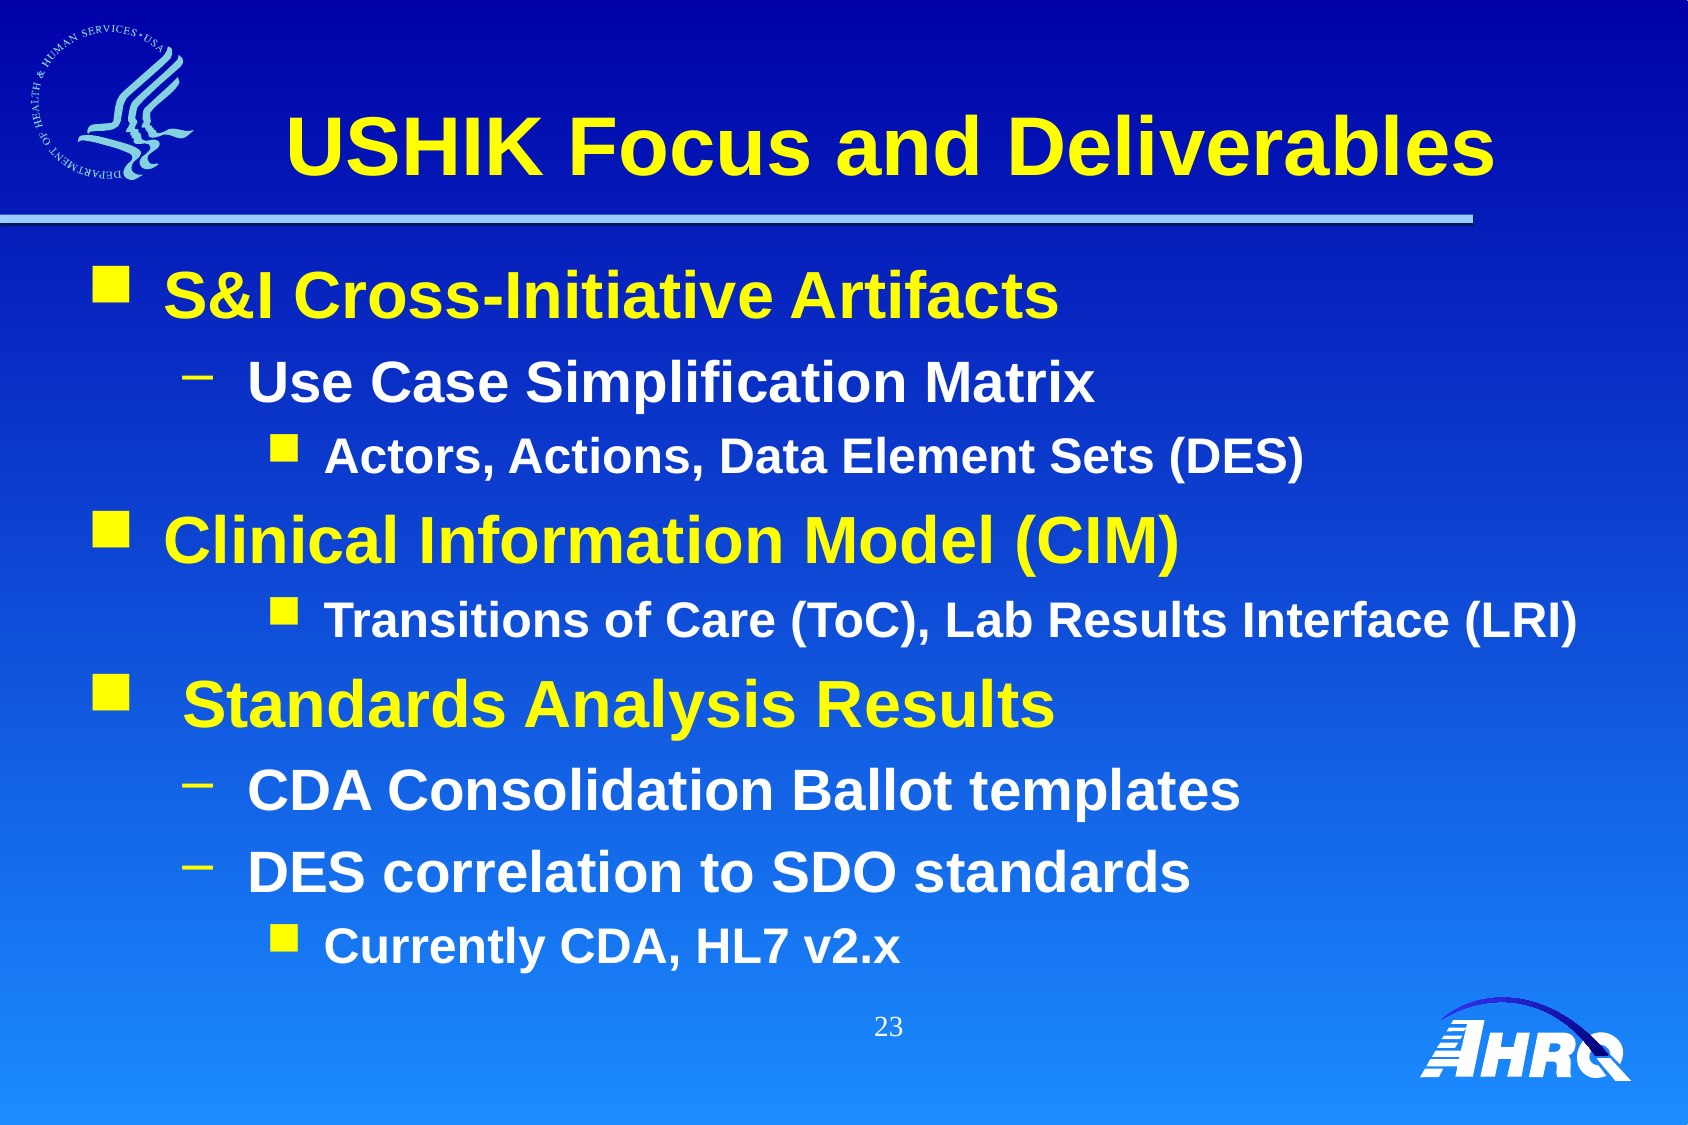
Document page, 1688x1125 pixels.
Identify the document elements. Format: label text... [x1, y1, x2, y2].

title USHIK Focus and Deliverables [218, 56, 1588, 202]
list S&I Cross-Initiative Artifacts Use Case Simplification Matrix Actors, Actions, Data Element Sets (DES) Clinical Information Model (CIM) Transitions of Care (ToC), Lab Results Interface (LRI) Standards Analysis Results CDA Consolidation Ballot templates DES correlation to SDO standards Currently CDA, HL7 v2.x [71, 244, 1623, 993]
slide_number 23 [468, 999, 919, 1079]
